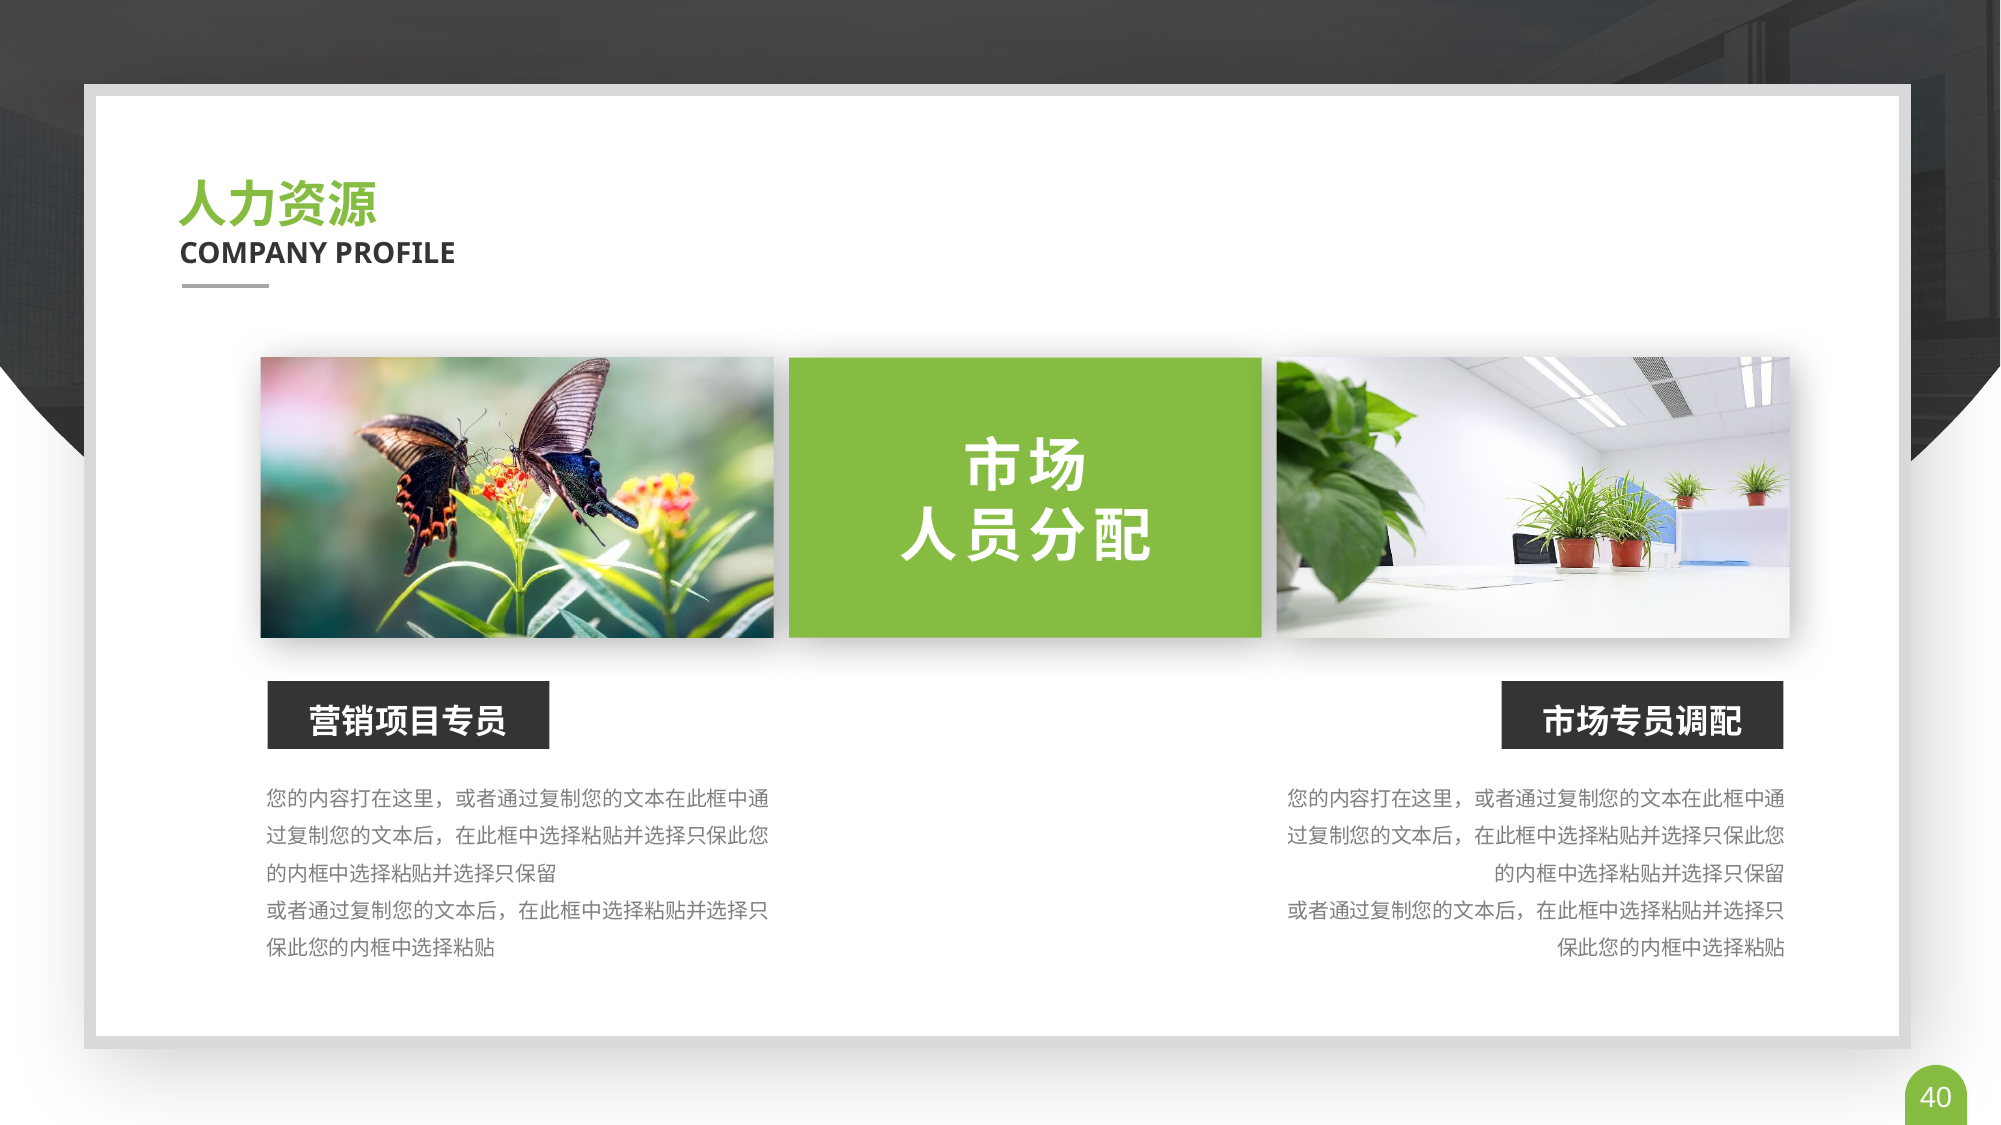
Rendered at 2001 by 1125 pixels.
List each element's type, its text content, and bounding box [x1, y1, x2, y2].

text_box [266, 681, 770, 963]
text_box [1282, 681, 1786, 963]
text_box 市场 人员分配 [788, 356, 1263, 639]
text_box [1276, 356, 1791, 639]
text_box [260, 356, 775, 639]
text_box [162, 146, 749, 312]
